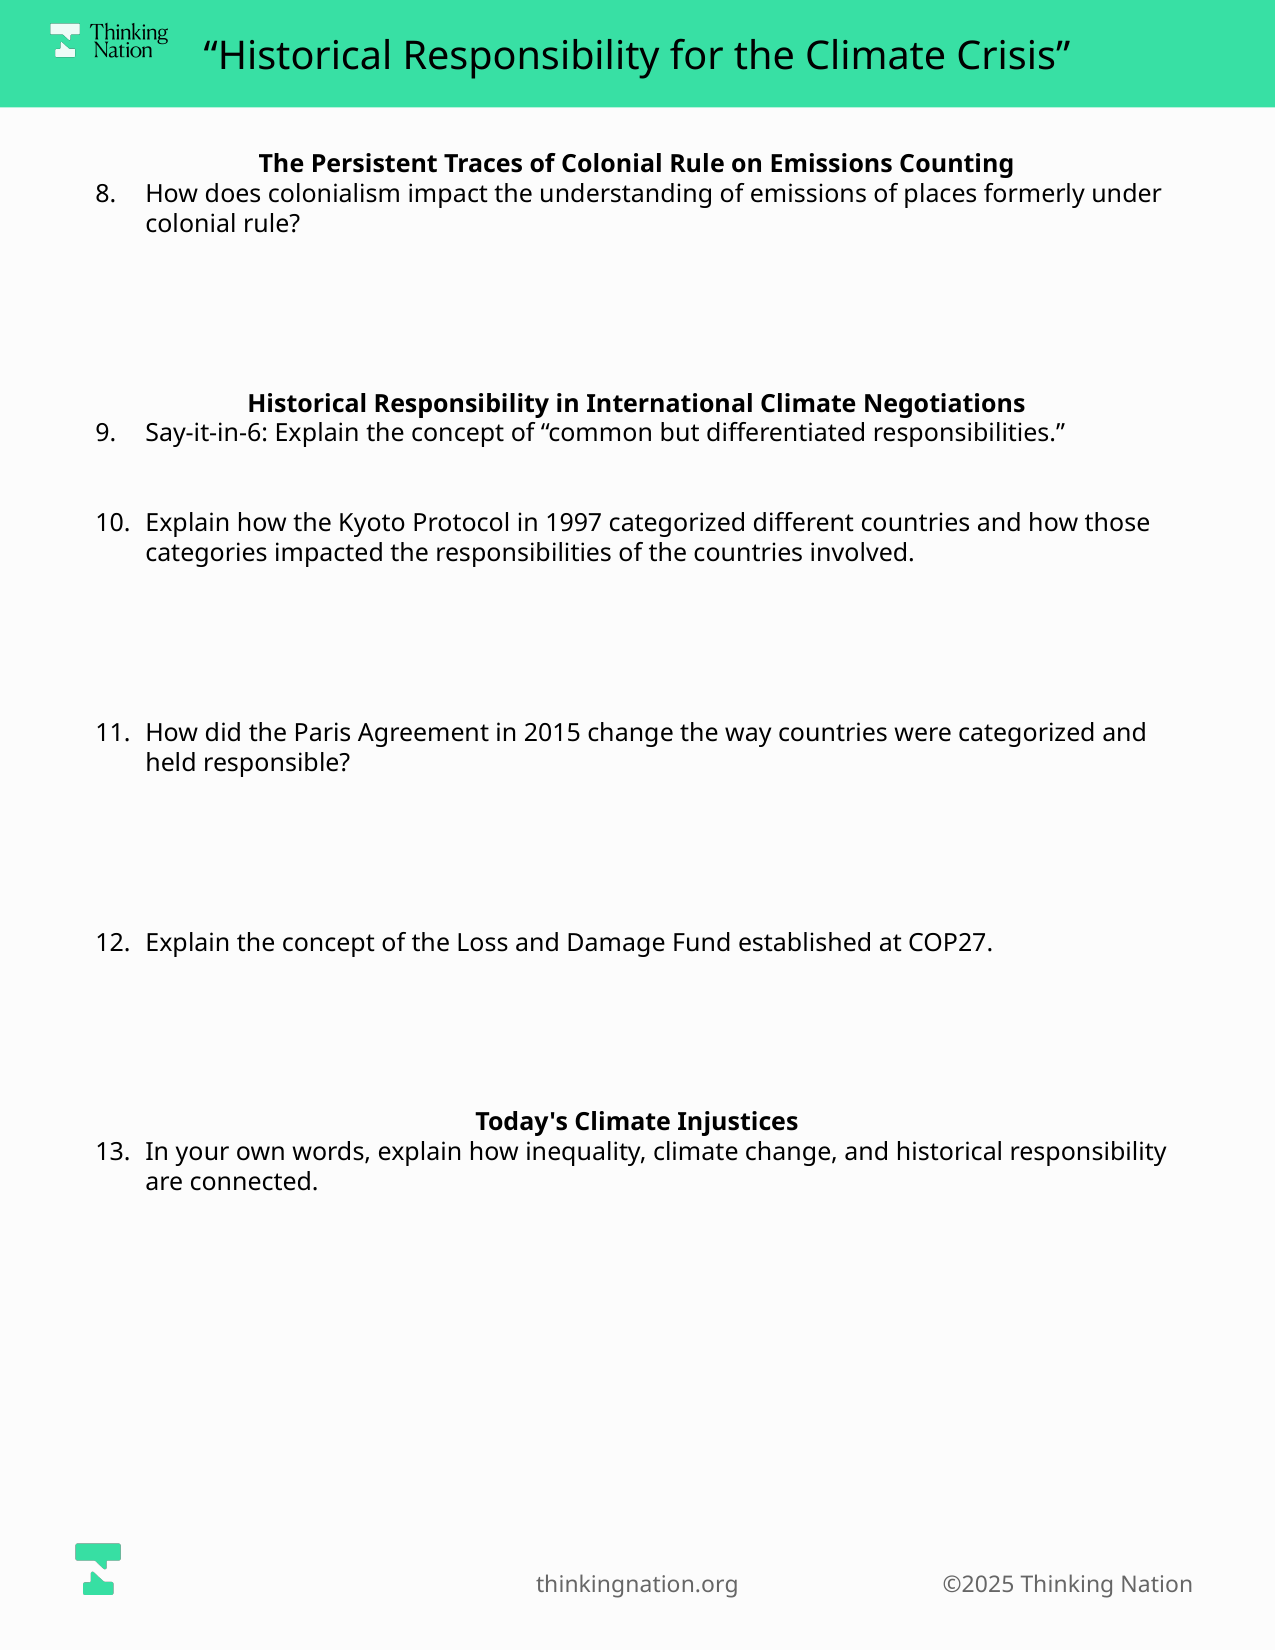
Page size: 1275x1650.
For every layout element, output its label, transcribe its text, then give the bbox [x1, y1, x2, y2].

text_box The Persistent Traces of Colonial Rule on Emissions Counting How does colonialism impact the understanding of emissions of places formerly under colonial rule? Historical Responsibility in International Climate Negotiations Say-it-in-6: Explain the concept of “common but differentiated responsibilities.” Explain how the Kyoto Protocol in 1997 categorized different countries and how those categories impacted the responsibilities of the countries involved. How did the Paris Agreement in 2015 change the way countries were categorized and held responsible? Explain the concept of the Loss and Damage Fund established at COP27. Today's Climate Injustices In your own words, explain how inequality, climate change, and historical responsibility are connected. [55, 132, 1219, 1271]
picture [36, 12, 172, 69]
text_box thinkingnation.org [486, 1553, 789, 1605]
text_box “Historical Responsibility for the Climate Crisis” [0, 0, 1275, 108]
picture [62, 1533, 134, 1605]
text_box ©2025 Thinking Nation [907, 1553, 1210, 1605]
